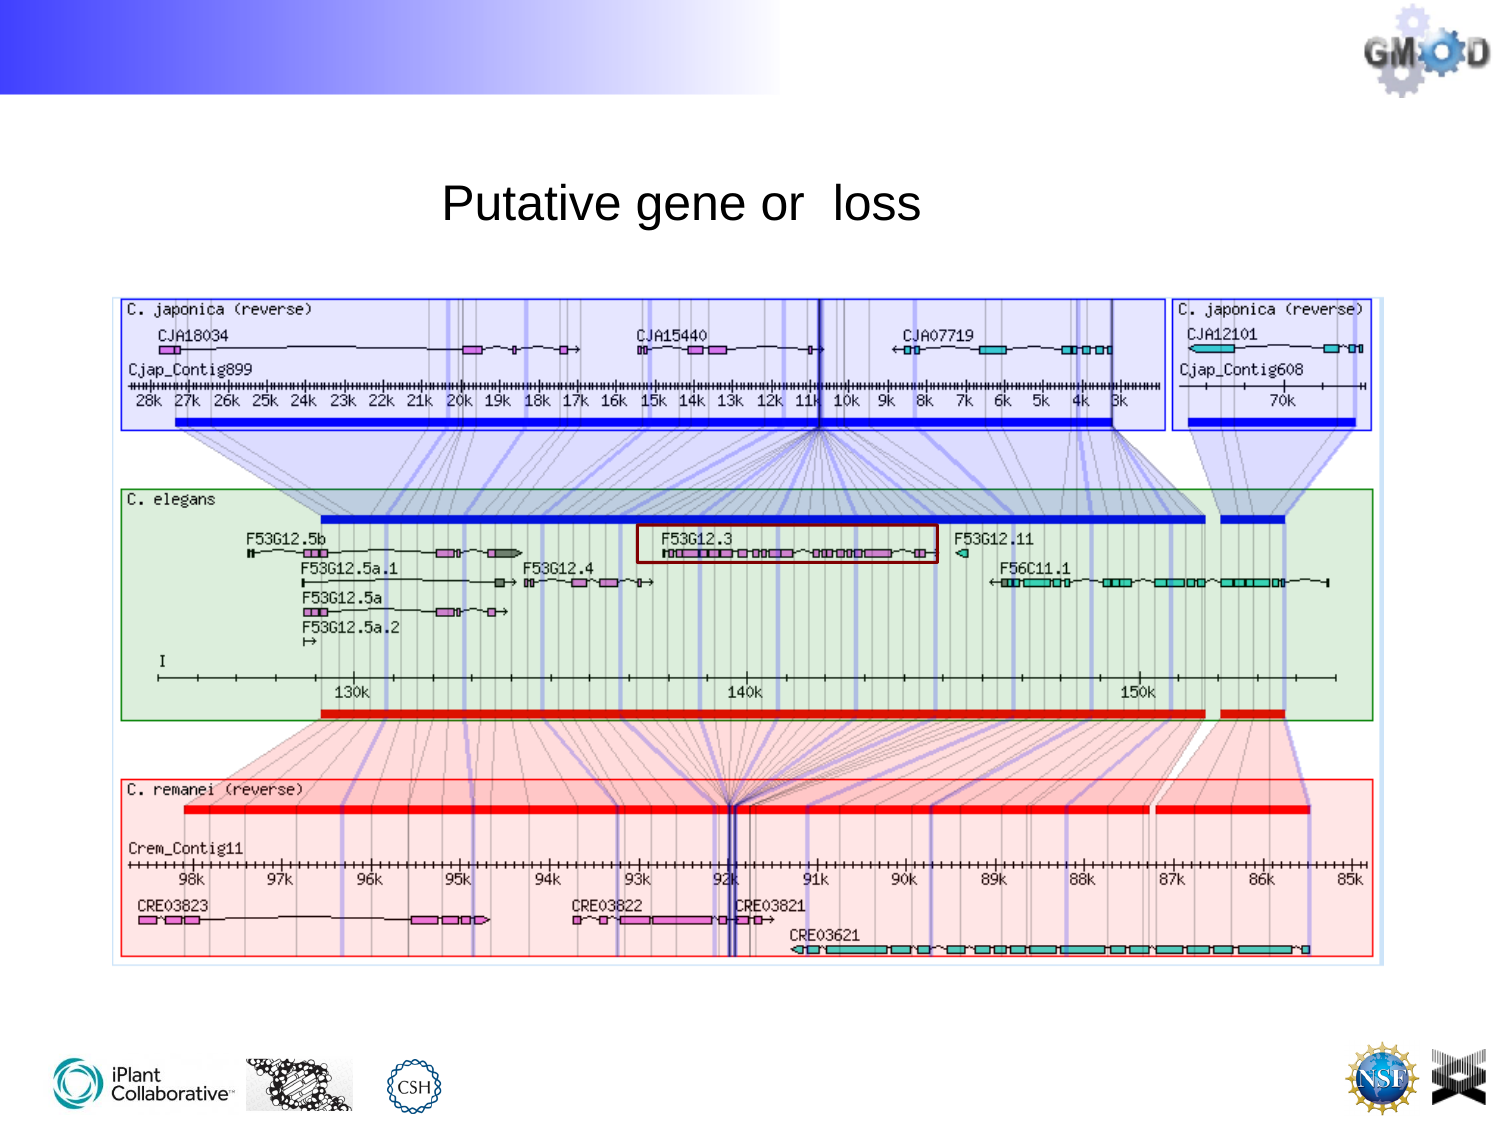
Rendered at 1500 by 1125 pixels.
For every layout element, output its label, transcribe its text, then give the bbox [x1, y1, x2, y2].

picture [382, 1054, 442, 1116]
picture [246, 1056, 353, 1113]
picture [1431, 1049, 1487, 1105]
picture [39, 1053, 240, 1115]
picture [1344, 1040, 1420, 1116]
text_box Putative gene or loss [426, 162, 952, 238]
picture [112, 287, 1384, 972]
